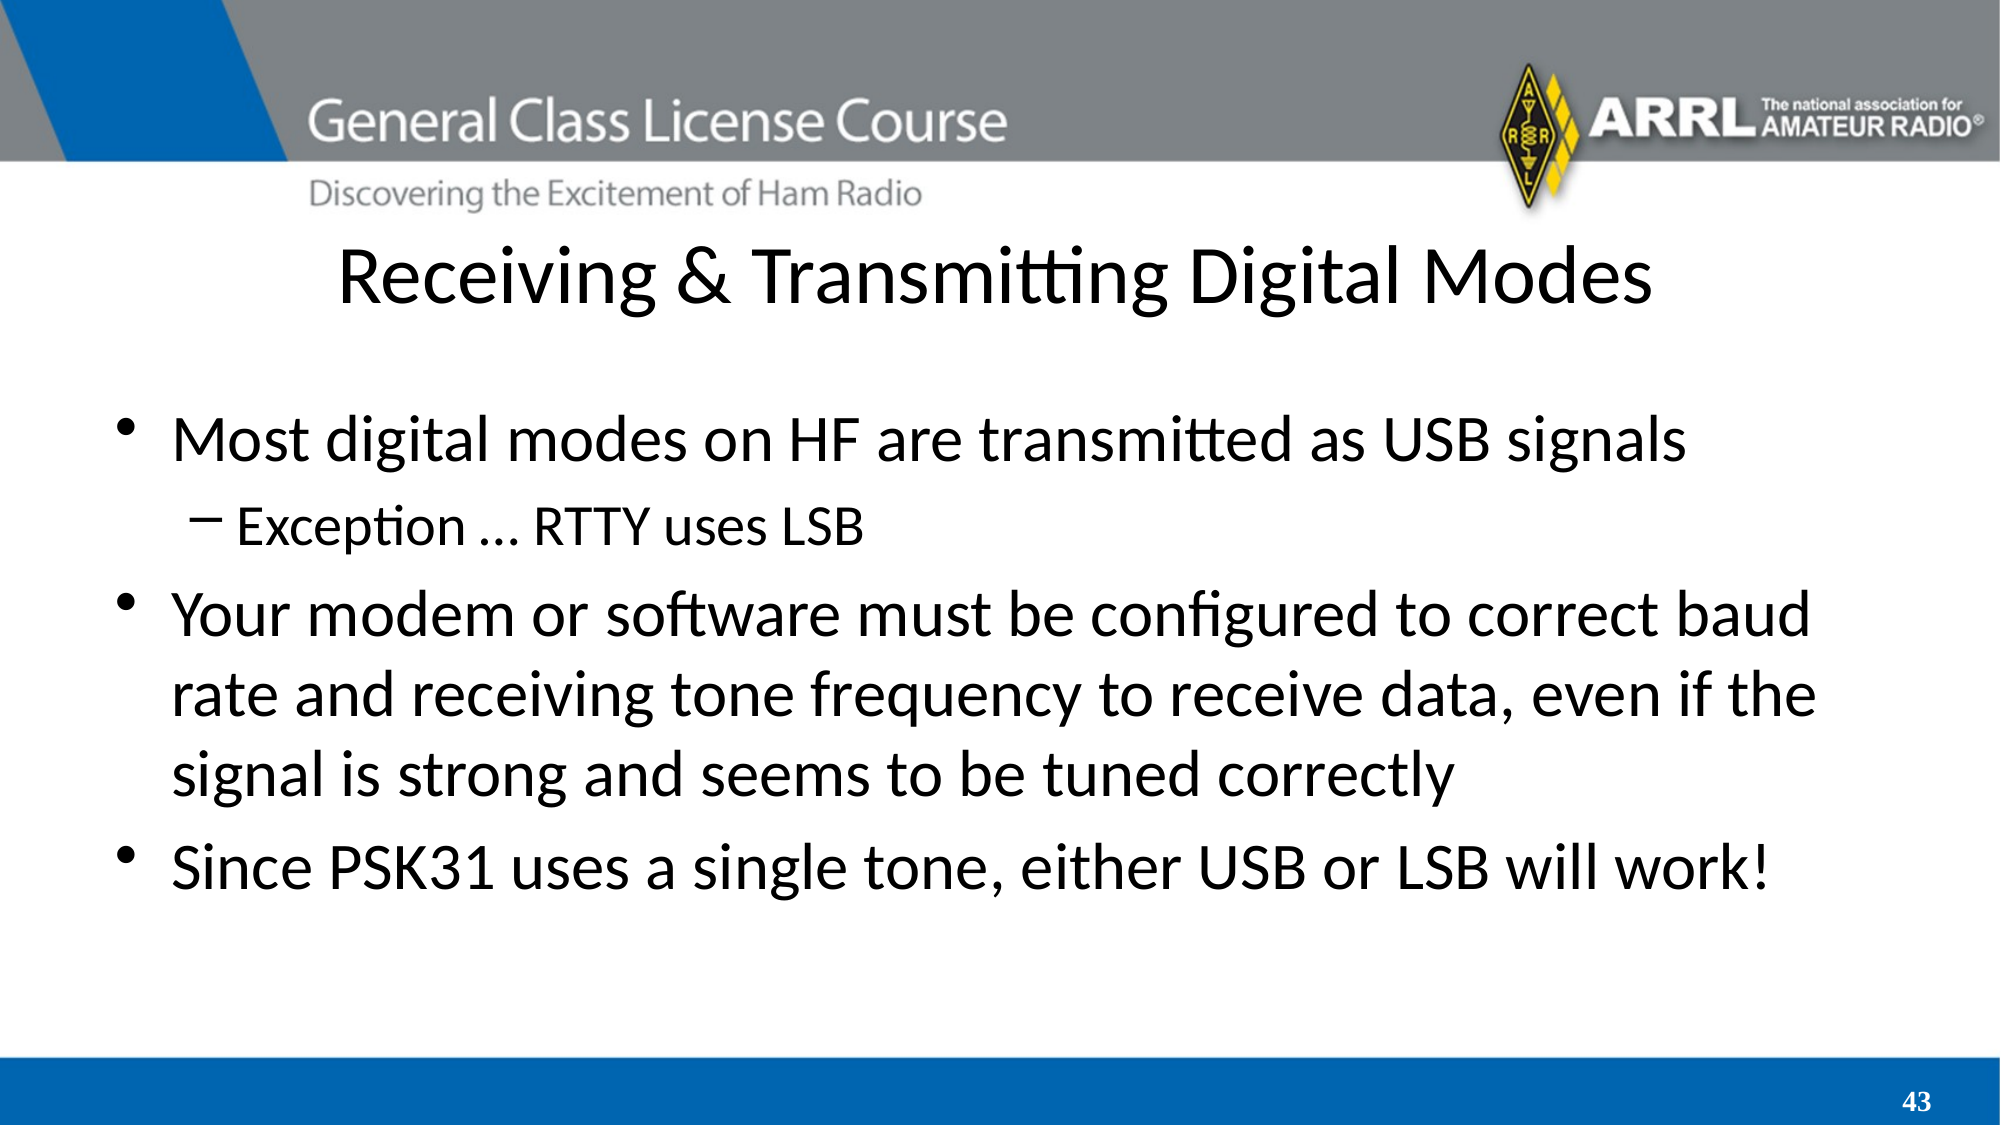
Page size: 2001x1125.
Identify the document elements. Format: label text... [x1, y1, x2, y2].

list Most digital modes on HF are transmitted as USB signals Exception … RTTY uses LSB Your modem or software must be configured to correct baud rate and receiving tone frequency to receive data, even if the signal is strong and seems to be tuned correctly Since PSK31 uses a single tone, either USB or LSB will work! [99, 387, 1900, 1075]
title Receiving & Transmitting Digital Modes [96, 212, 1897, 356]
picture [0, 0, 2001, 1125]
